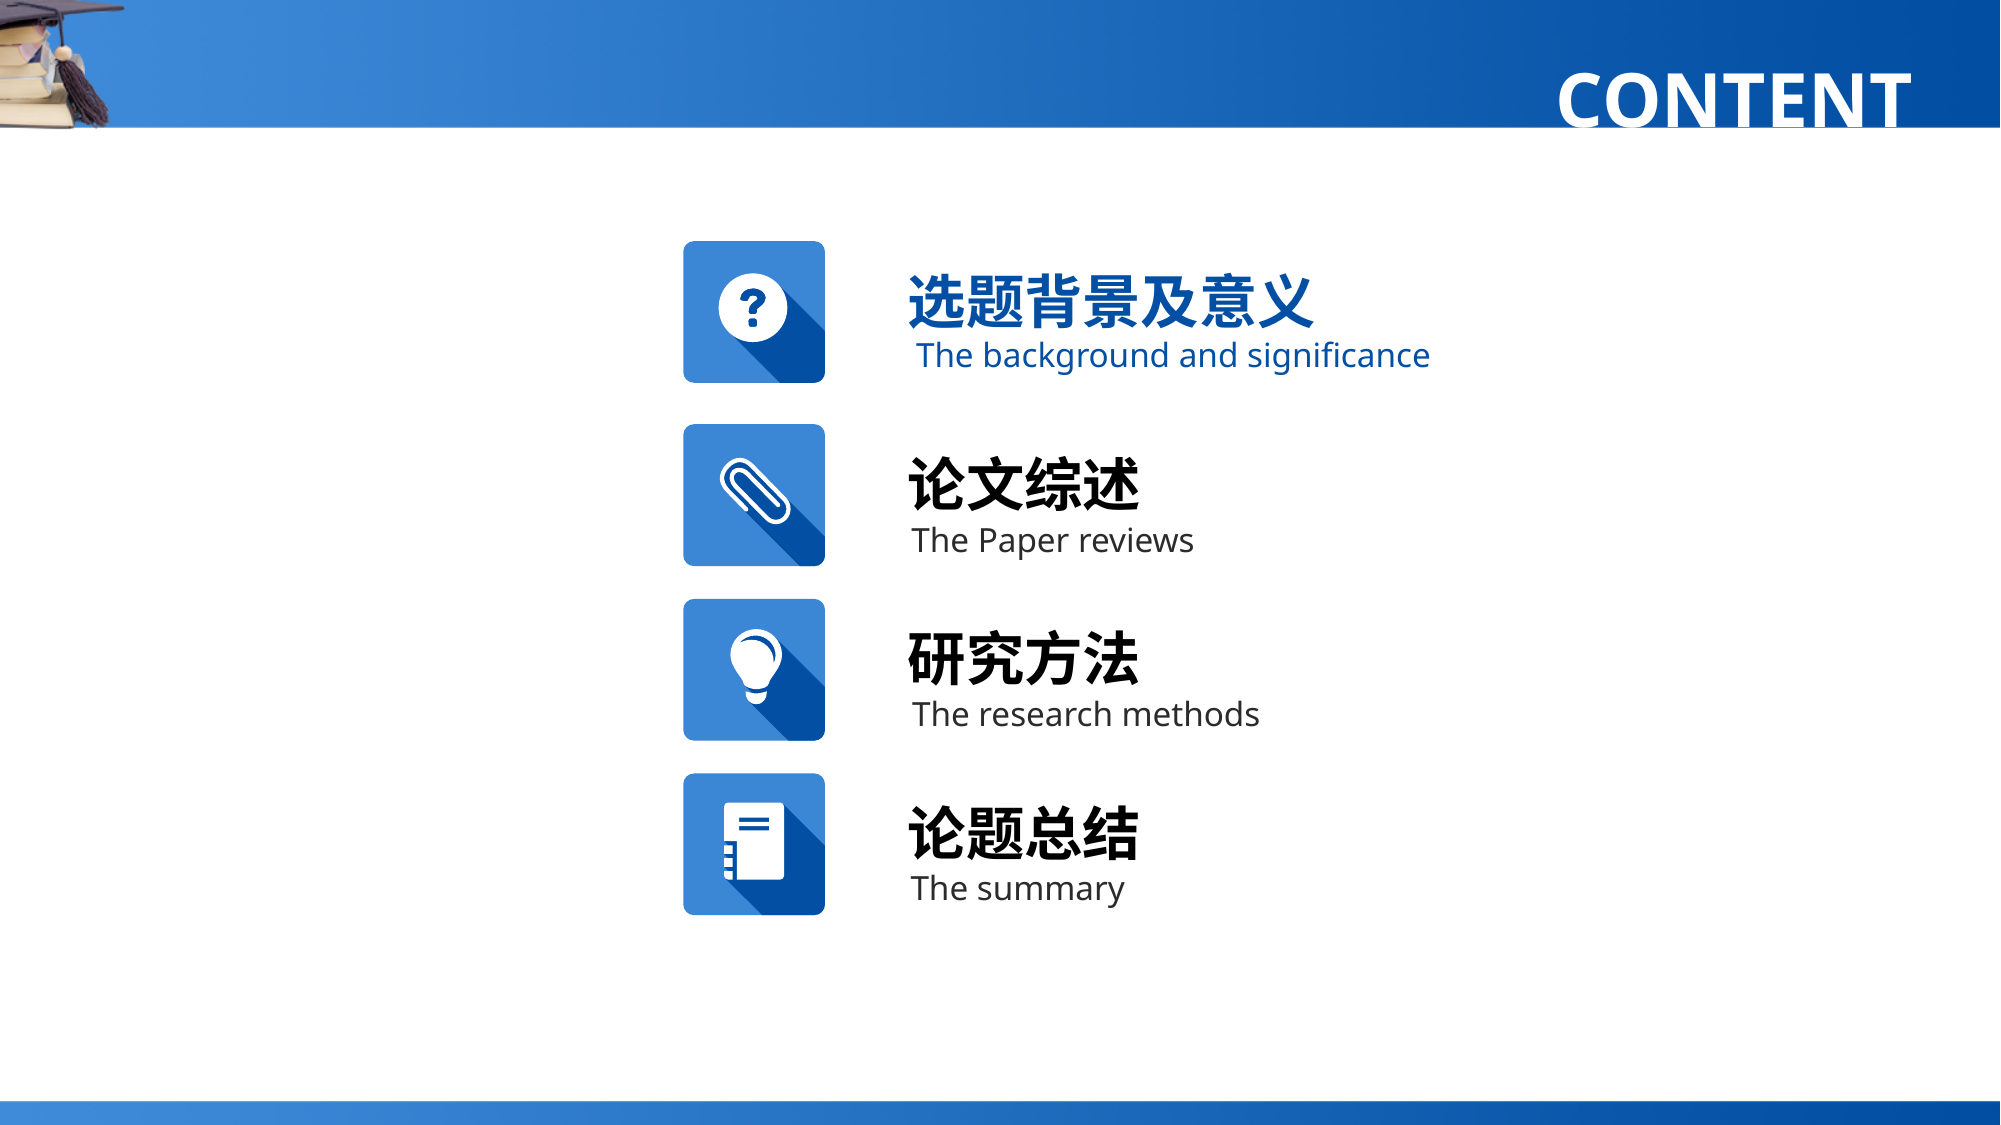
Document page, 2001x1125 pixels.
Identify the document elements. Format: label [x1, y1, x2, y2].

text_box [683, 598, 826, 741]
text_box [683, 240, 826, 384]
text_box [683, 423, 826, 567]
picture [0, 0, 2000, 1125]
text_box [683, 773, 826, 916]
